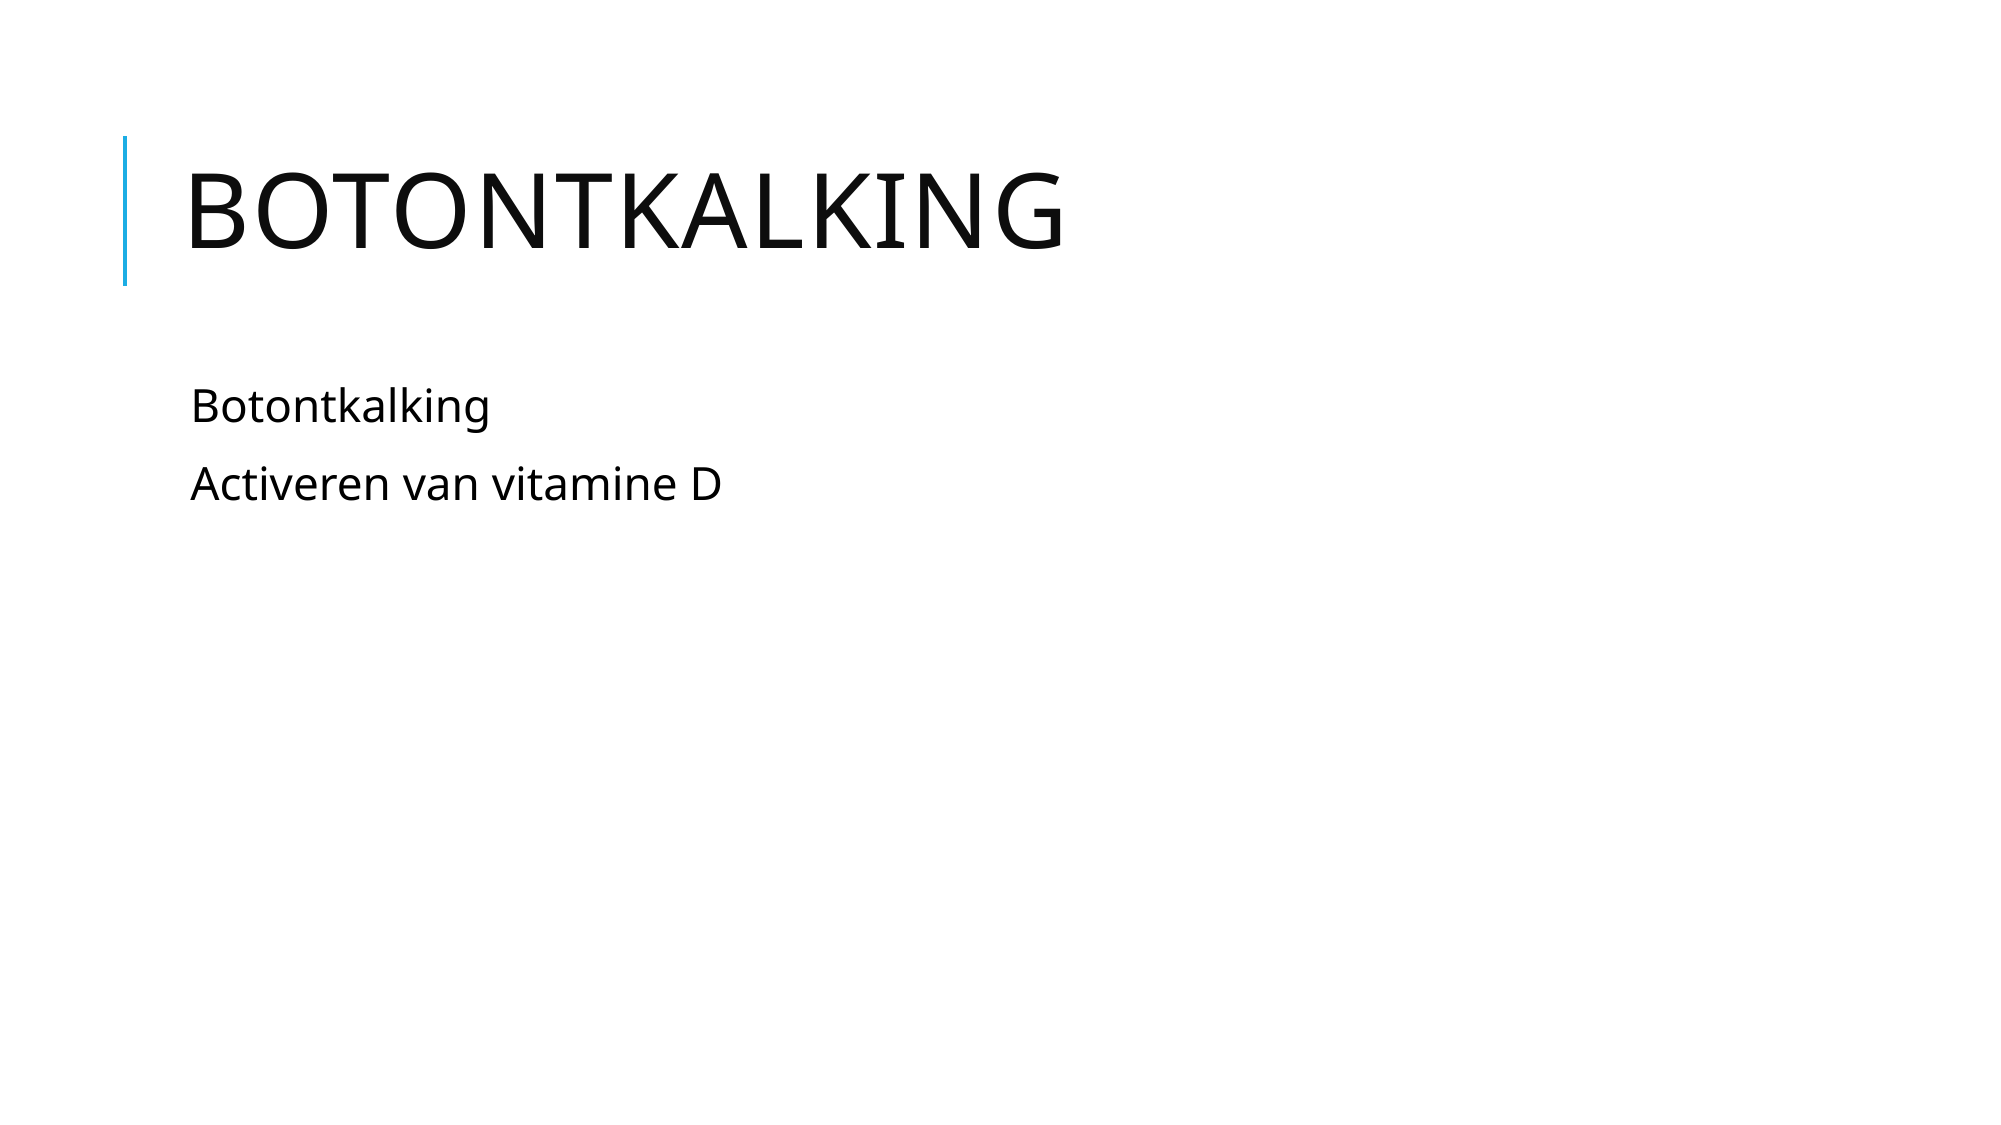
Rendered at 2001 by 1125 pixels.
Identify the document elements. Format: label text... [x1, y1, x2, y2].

title Botontkalking [168, 96, 1763, 342]
list Botontkalking Activeren van vitamine D [168, 375, 1763, 1035]
